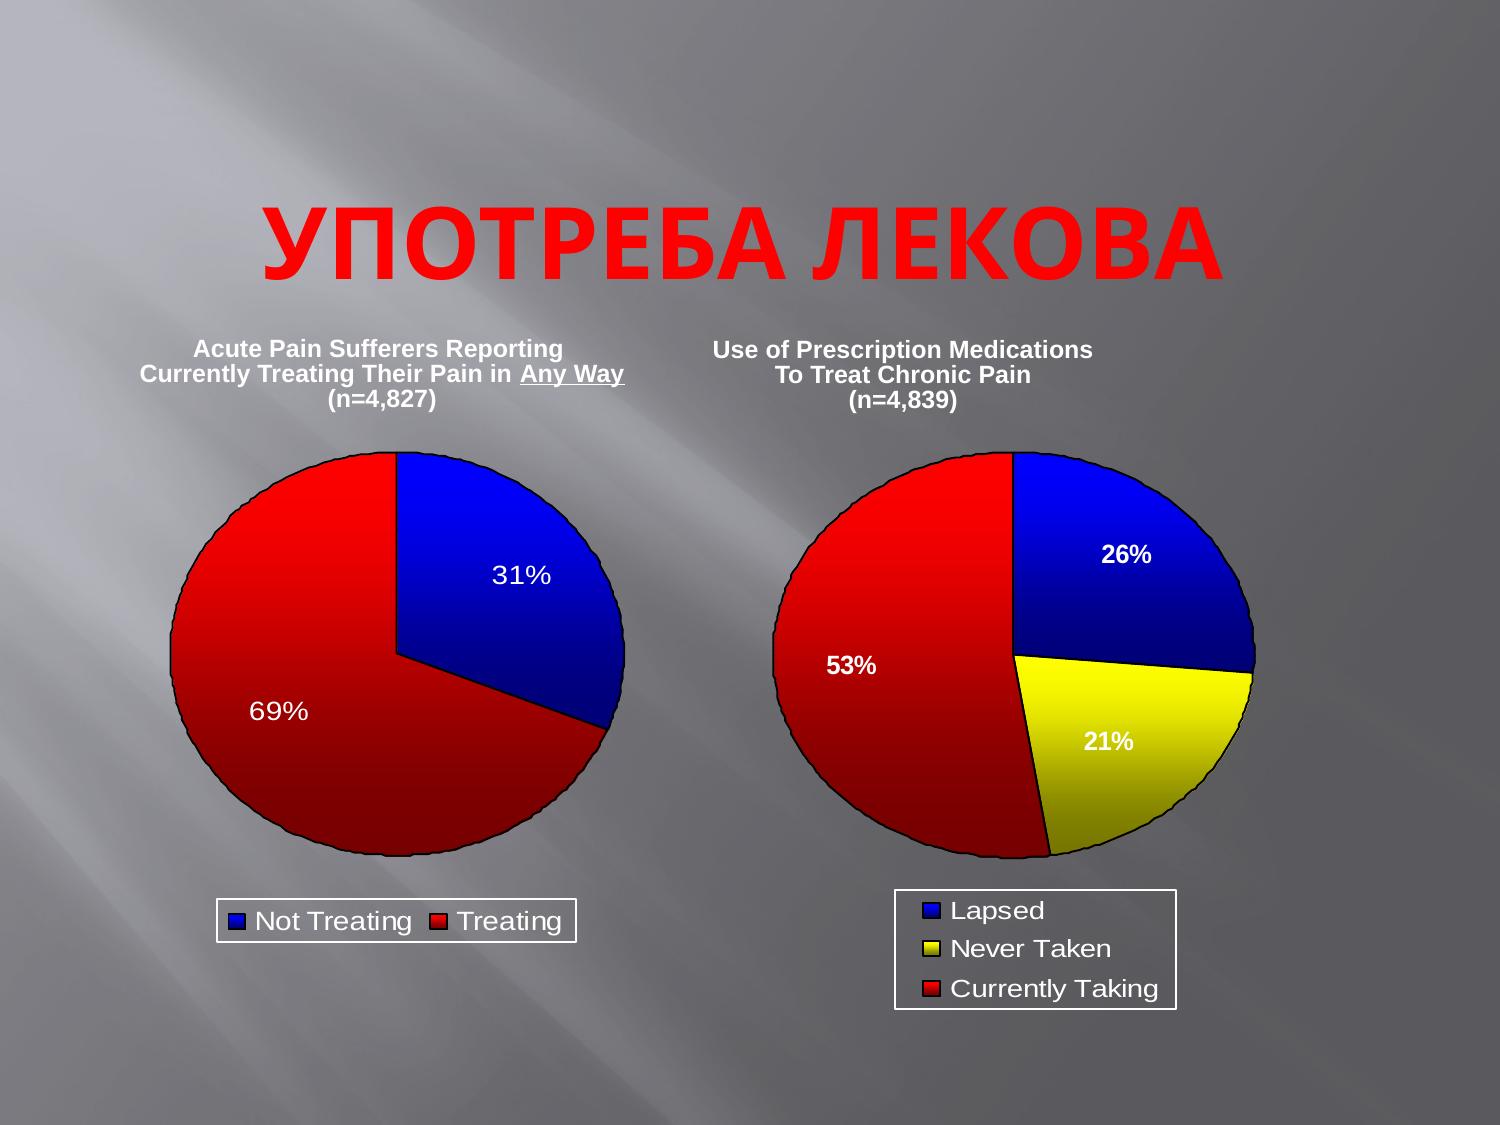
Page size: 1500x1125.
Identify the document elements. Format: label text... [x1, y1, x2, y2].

subtitle [210, 328, 1261, 616]
text_box Acute Pain Sufferers Reporting Currently Treating Their Pain in Any Way (n=4,827) [127, 330, 637, 419]
text_box Use of Prescription Medications To Treat Chronic Pain (n=4,839) [701, 331, 1106, 420]
title Употреба лекова [105, 58, 1381, 300]
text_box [725, 443, 1296, 1063]
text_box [123, 443, 668, 988]
